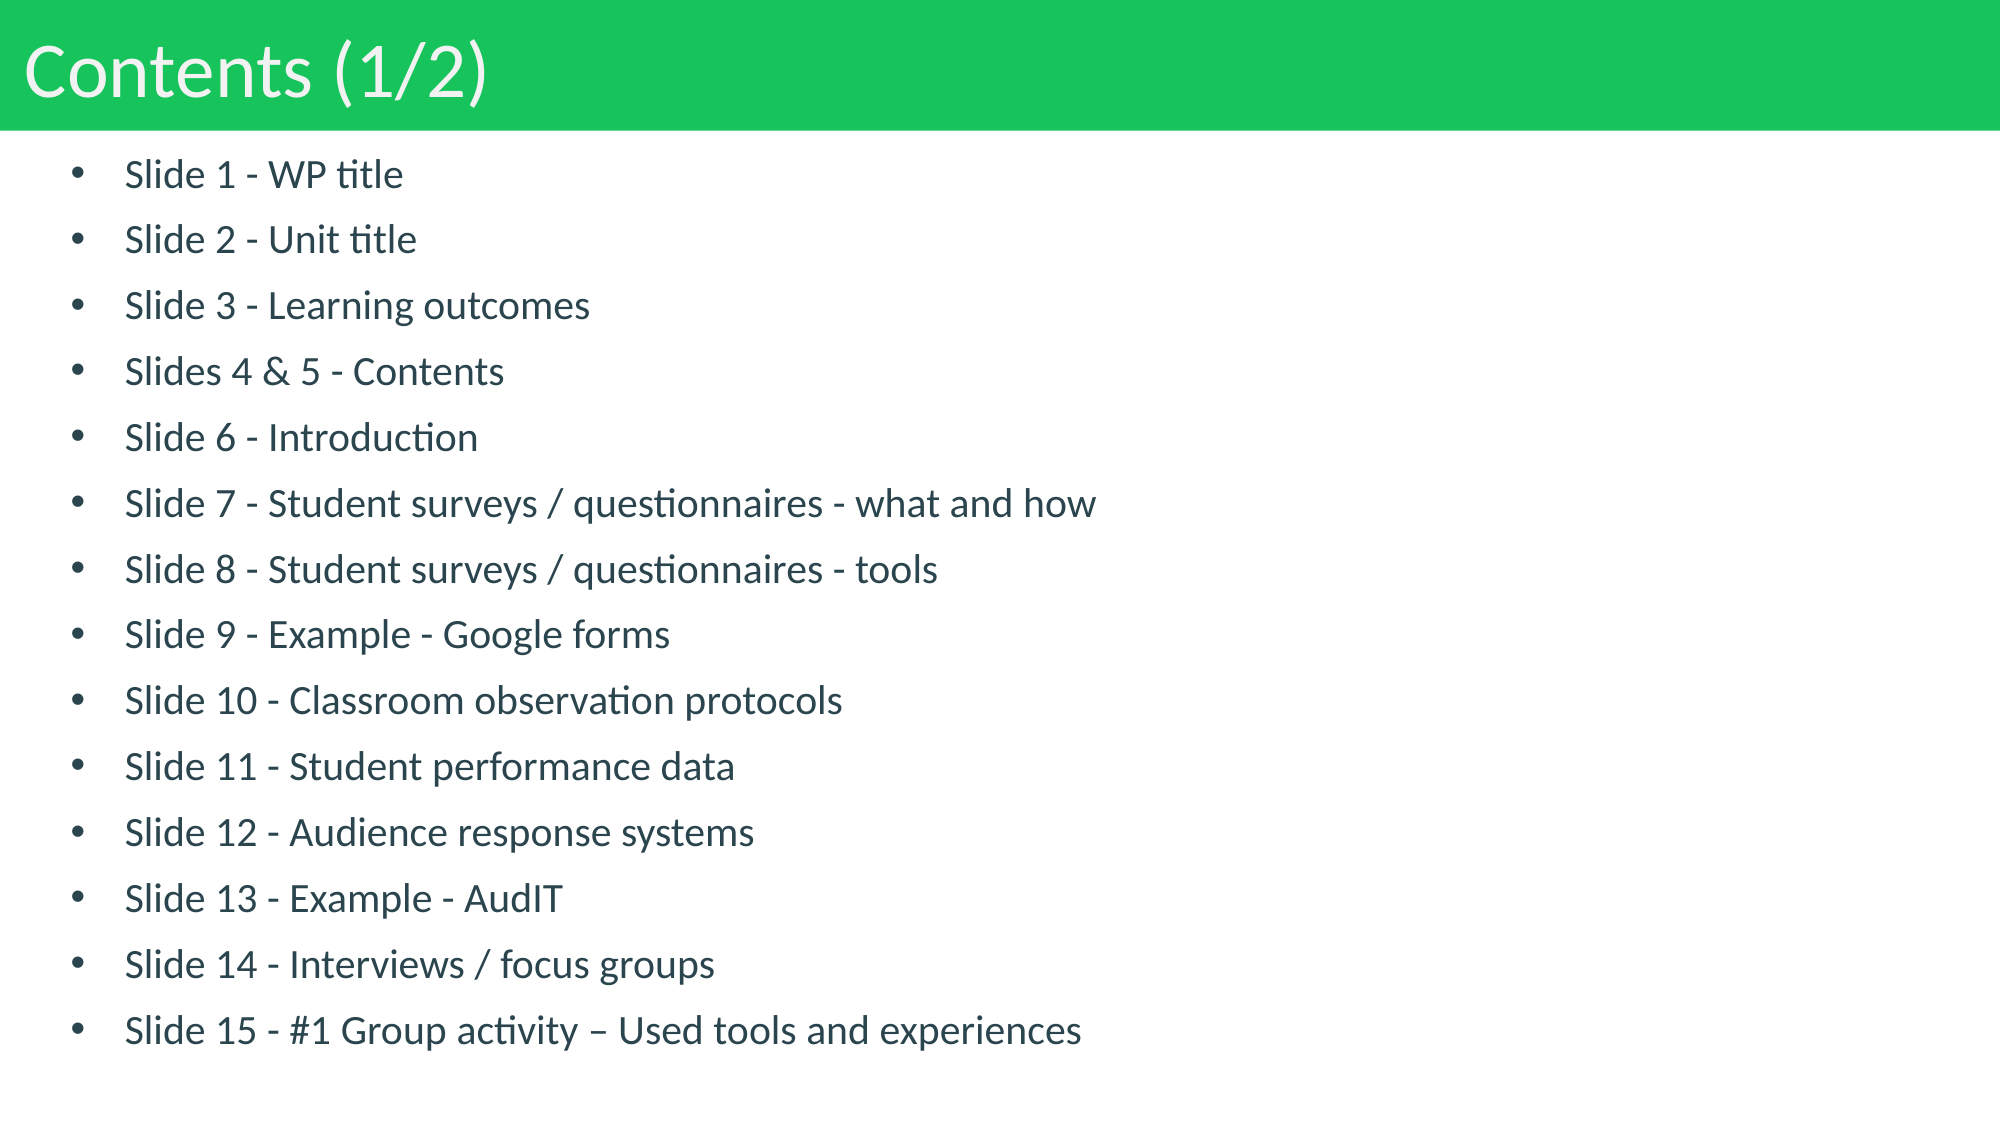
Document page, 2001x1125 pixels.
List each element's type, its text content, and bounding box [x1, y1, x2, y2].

list Slide 1 - WP title Slide 2 - Unit title Slide 3 - Learning outcomes Slides 4 & 5 - Contents Slide 6 - Introduction Slide 7 - Student surveys / questionnaires - what and how Slide 8 - Student surveys / questionnaires - tools Slide 9 - Example - Google forms Slide 10 - Classroom observation protocols Slide 11 - Student performance data Slide 12 - Audience response systems Slide 13 - Example - AudIT Slide 14 - Interviews / focus groups Slide 15 - #1 Group activity – Used tools and experiences [16, 144, 1976, 1108]
title Contents (1/2) [16, 13, 1976, 131]
